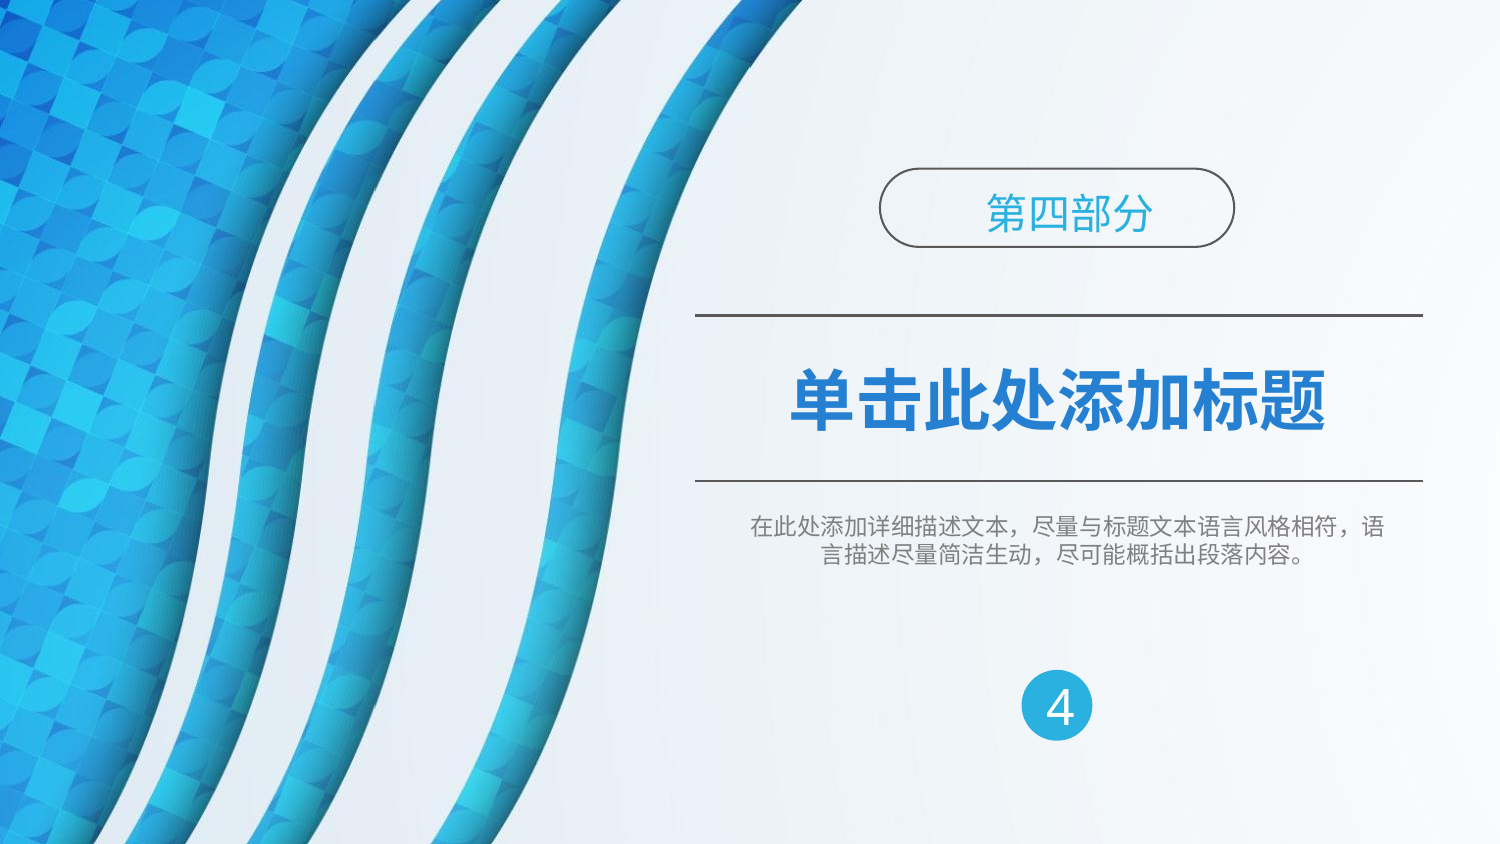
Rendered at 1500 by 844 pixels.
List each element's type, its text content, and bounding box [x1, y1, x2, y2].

text_box 4 [1020, 668, 1094, 742]
text_box 在此处添加详细描述文本，尽量与标题文本语言风格相符，语言描述尽量简洁生动，尽可能概括出段落内容。 [726, 504, 1409, 576]
picture [0, 0, 1500, 844]
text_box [879, 168, 1235, 247]
text_box 单击此处添加标题 [773, 350, 1343, 447]
